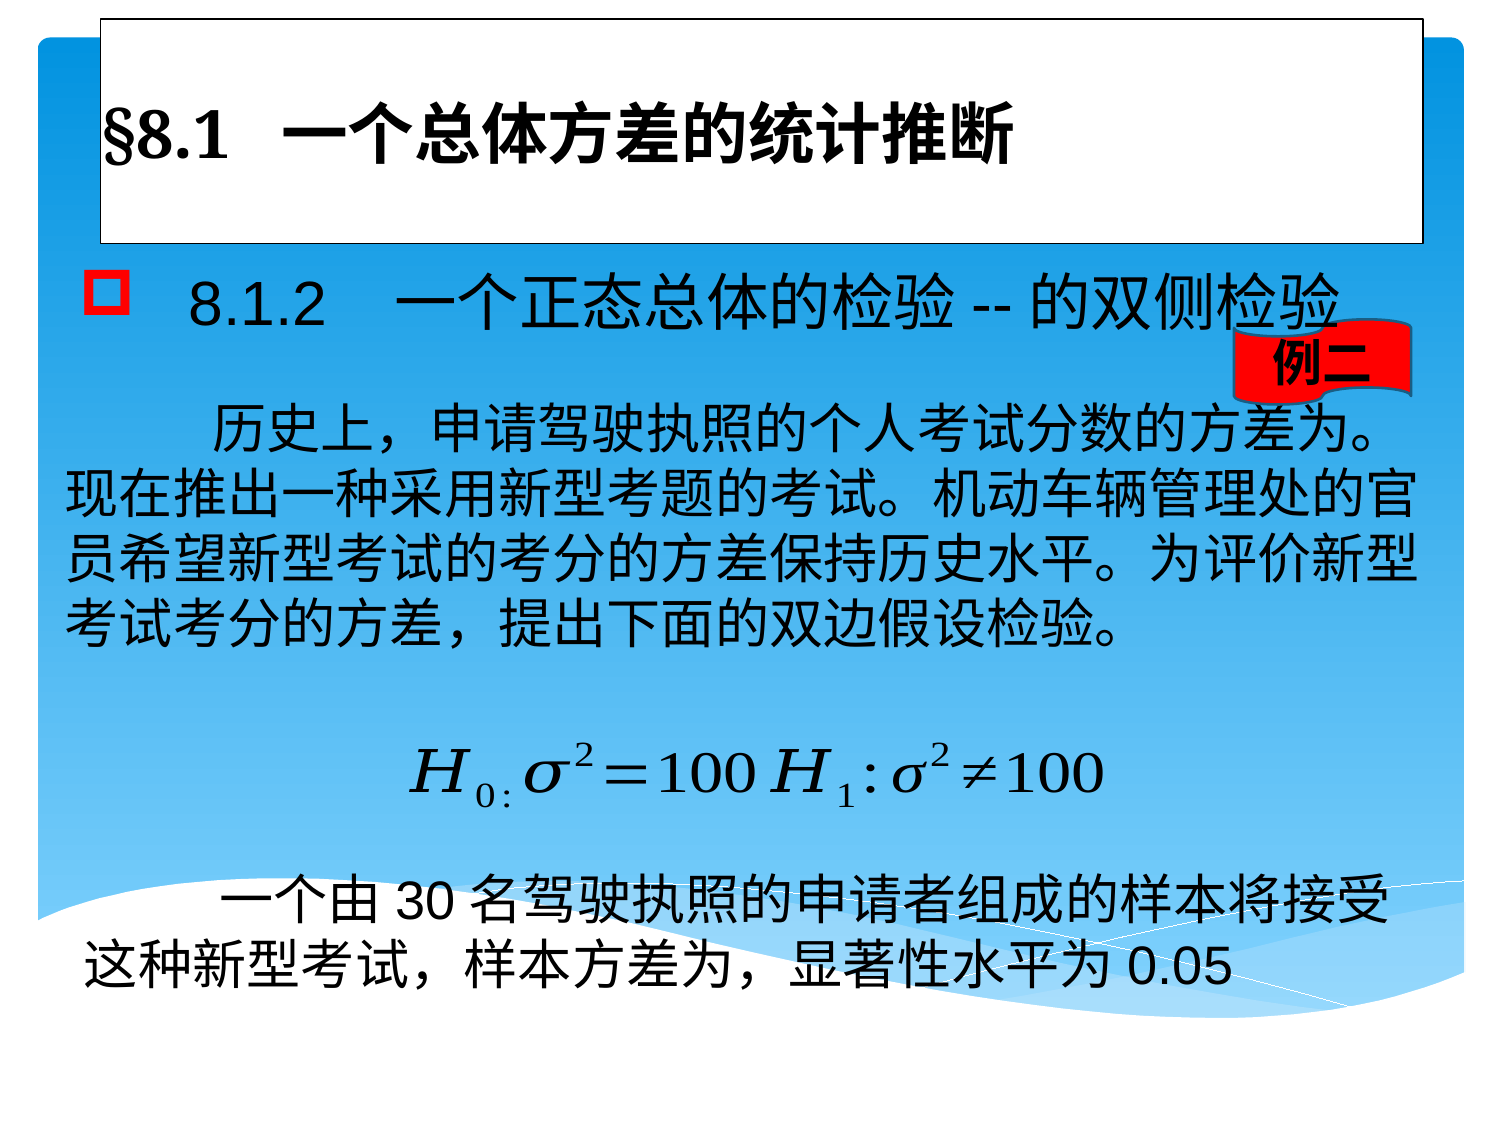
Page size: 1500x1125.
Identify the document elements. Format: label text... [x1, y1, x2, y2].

text_box 例二 [1232, 318, 1413, 406]
title §8.1 一个总体方差的统计推断 [100, 19, 1424, 244]
